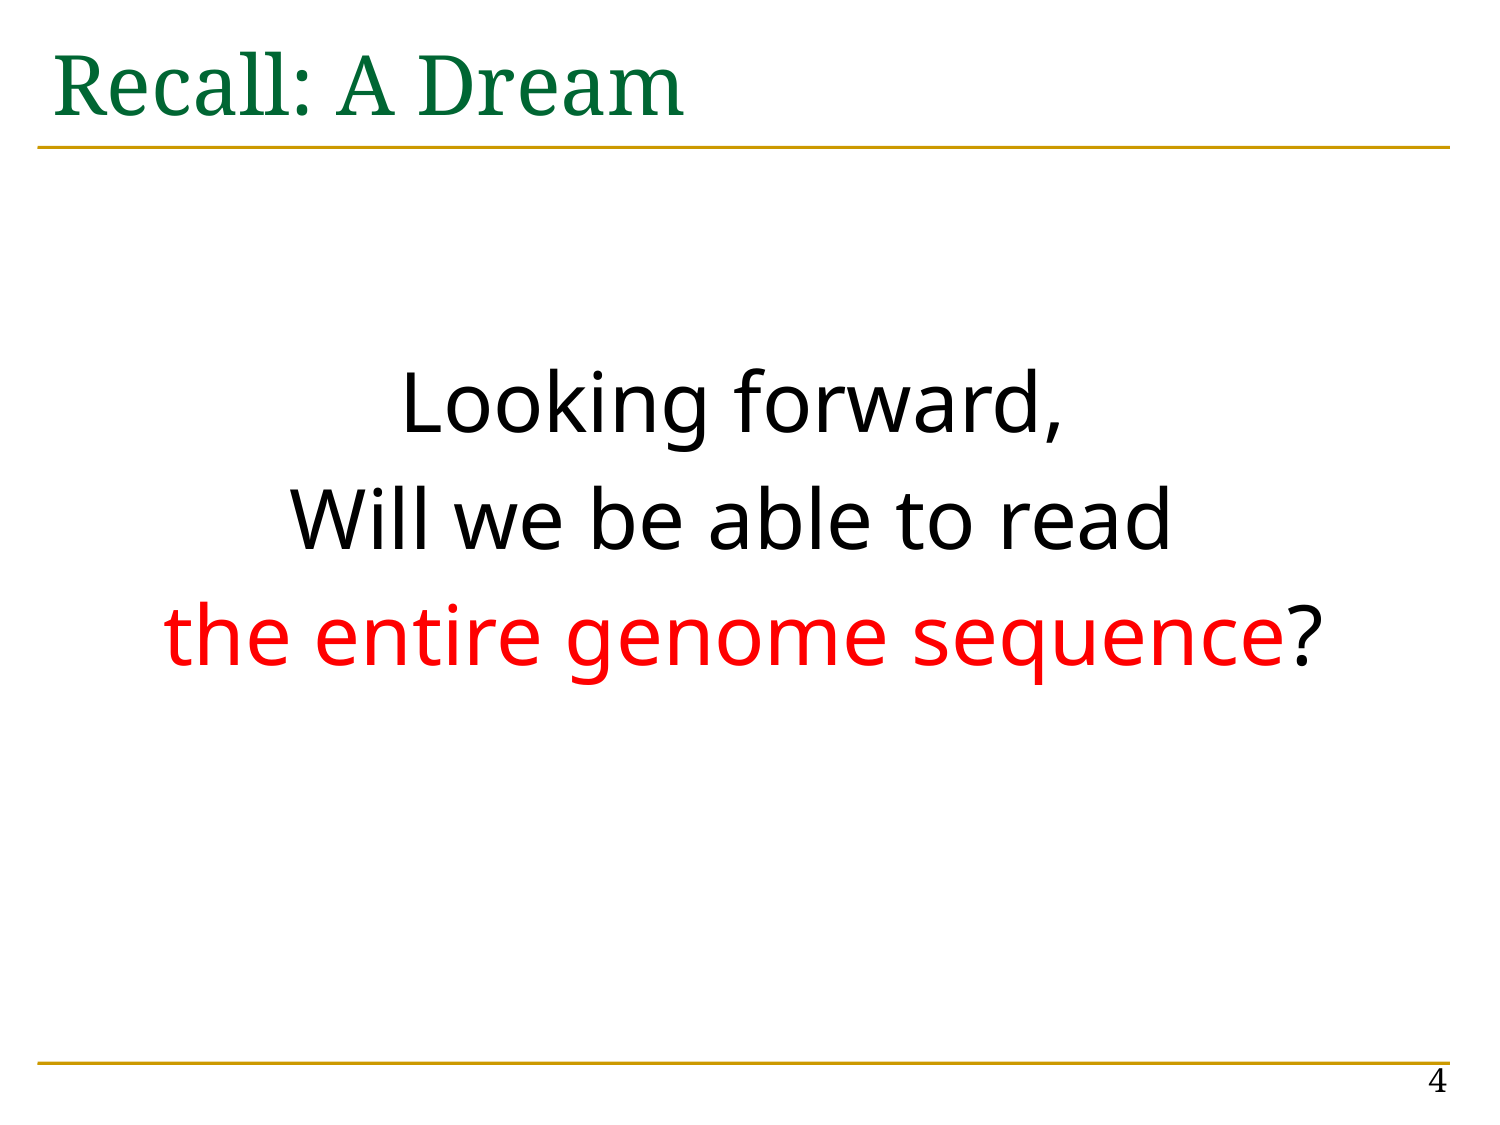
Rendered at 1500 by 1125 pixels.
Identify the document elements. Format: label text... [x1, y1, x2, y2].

slide_number 4 [1111, 1036, 1462, 1112]
text_box Looking forward, Will we be able to read the entire genome sequence? [37, 224, 1450, 1025]
title Recall: A Dream [37, 24, 1450, 164]
